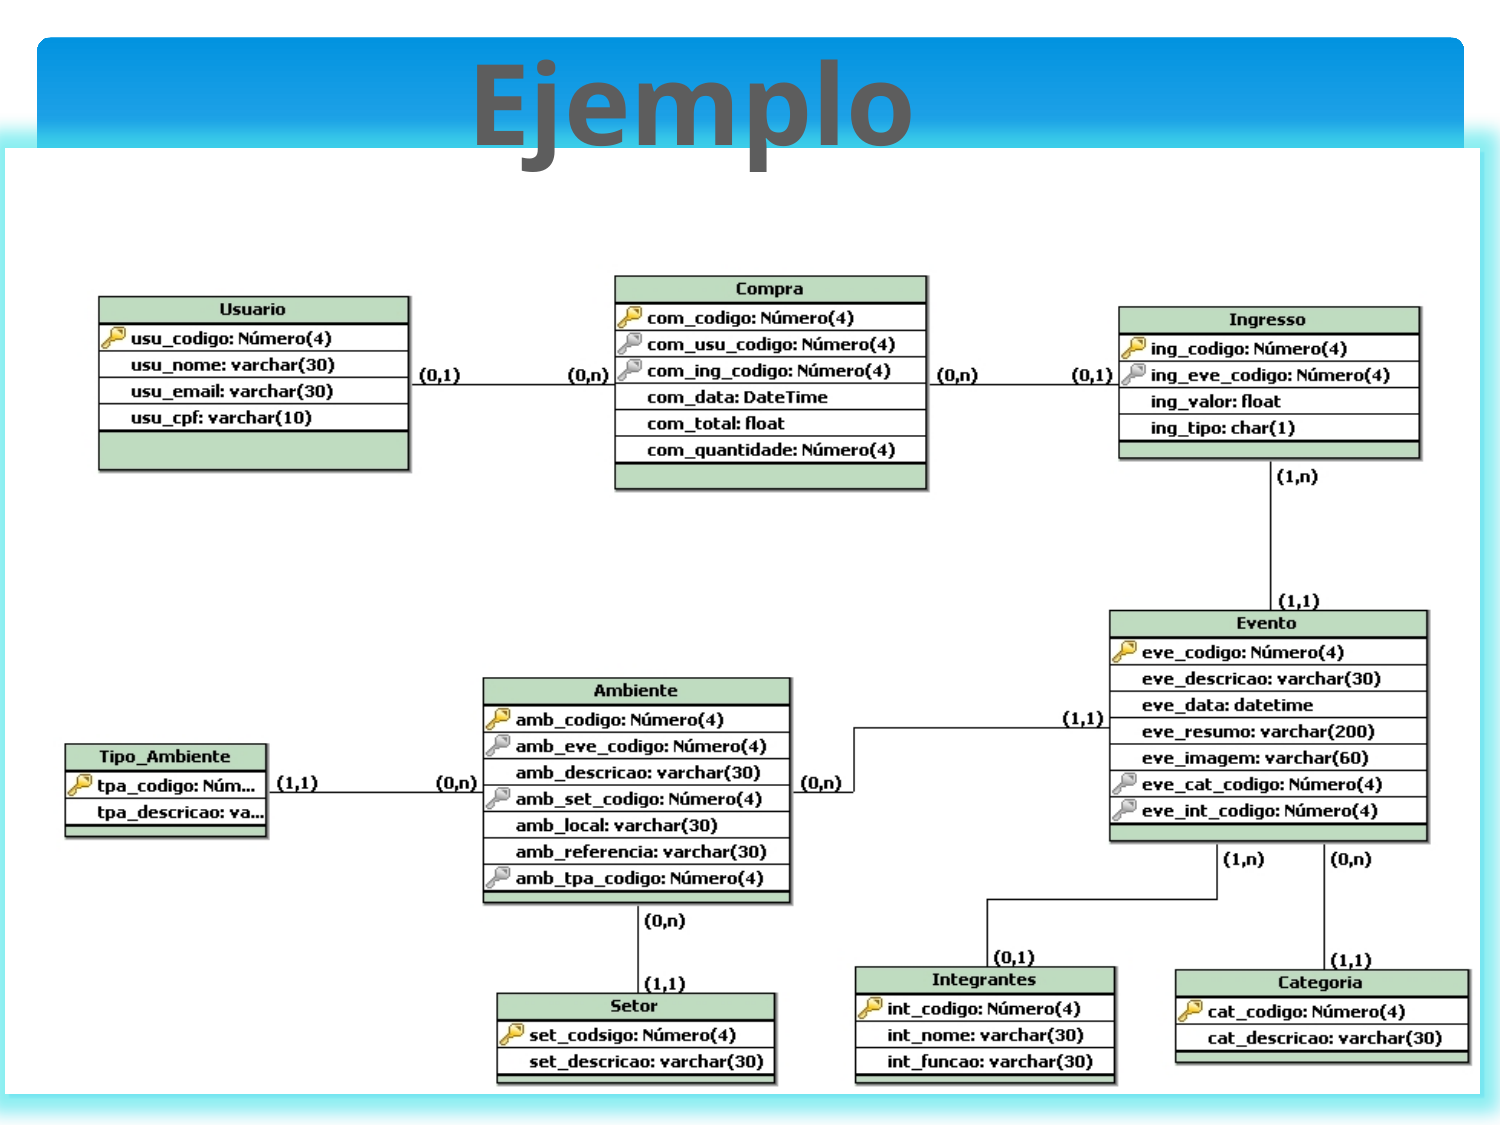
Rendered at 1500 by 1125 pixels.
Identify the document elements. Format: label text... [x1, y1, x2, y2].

text_box Ejemplo [452, 25, 932, 147]
picture [5, 148, 1480, 1095]
